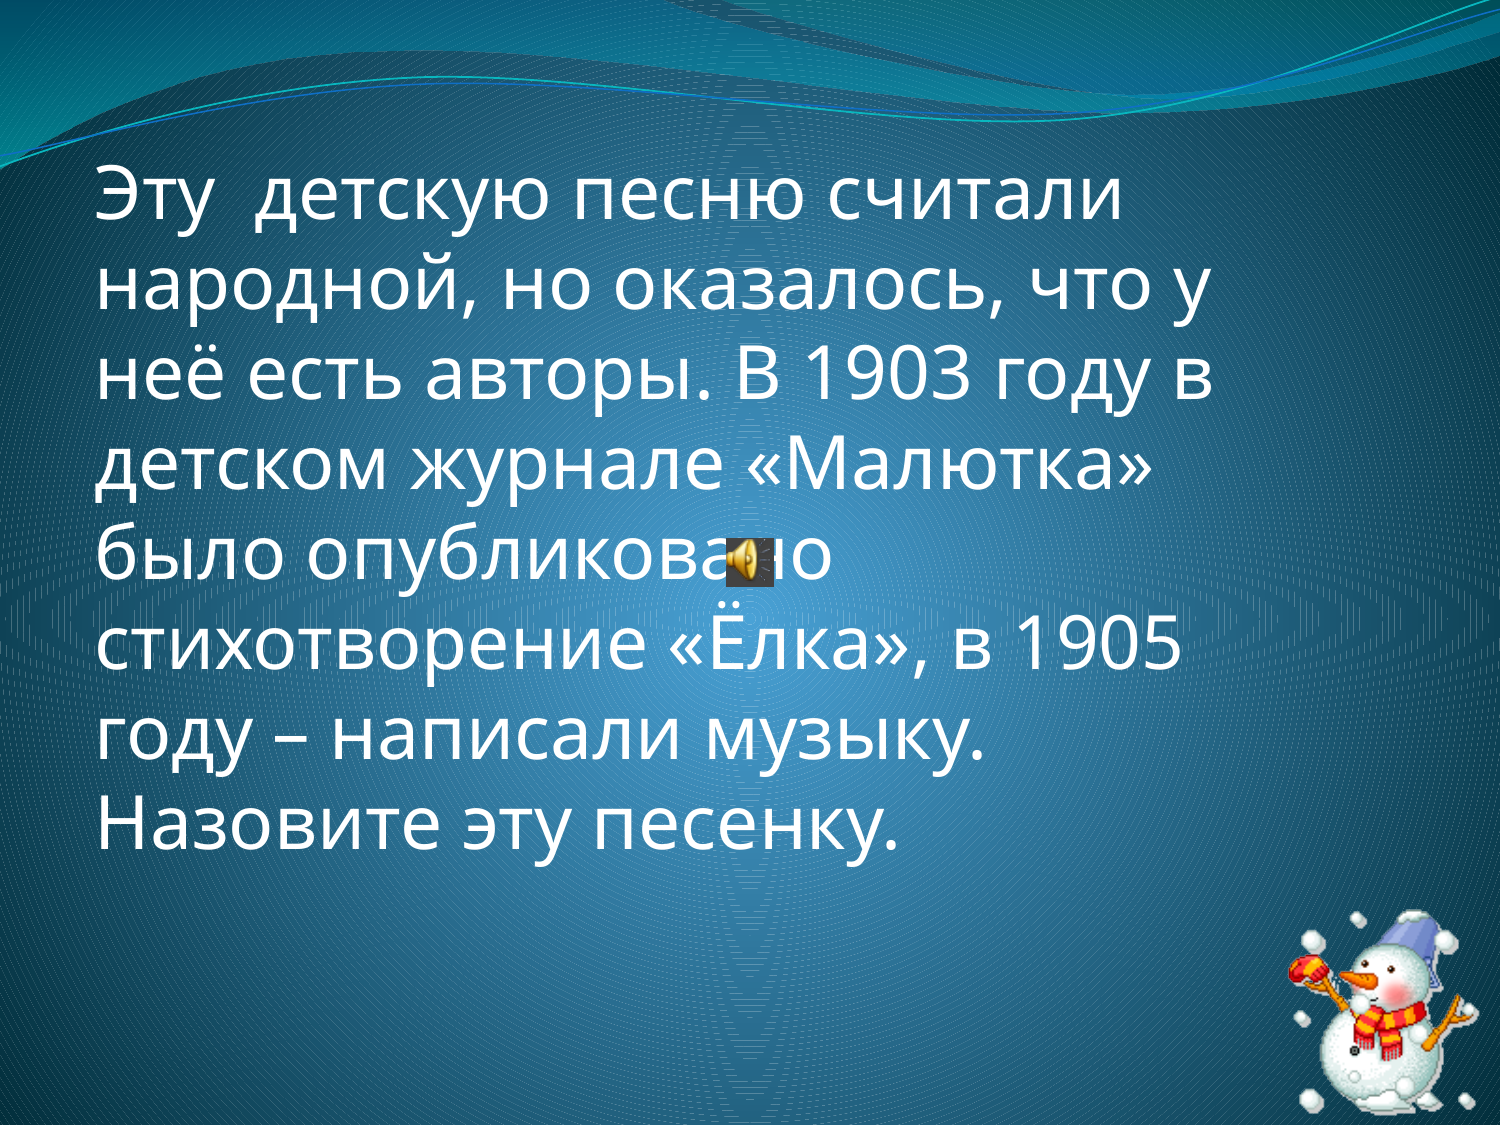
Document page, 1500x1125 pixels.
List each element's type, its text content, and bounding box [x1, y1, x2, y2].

list Эту детскую песню считали народной, но оказалось, что у неё есть авторы. В 1903 году в детском журнале «Малютка» было опубликовано стихотворение «Ёлка», в 1905 году – написали музыку. Назовите эту песенку. [86, 137, 1362, 882]
picture [1257, 882, 1500, 1125]
picture [724, 537, 776, 588]
title [717, 538, 783, 601]
